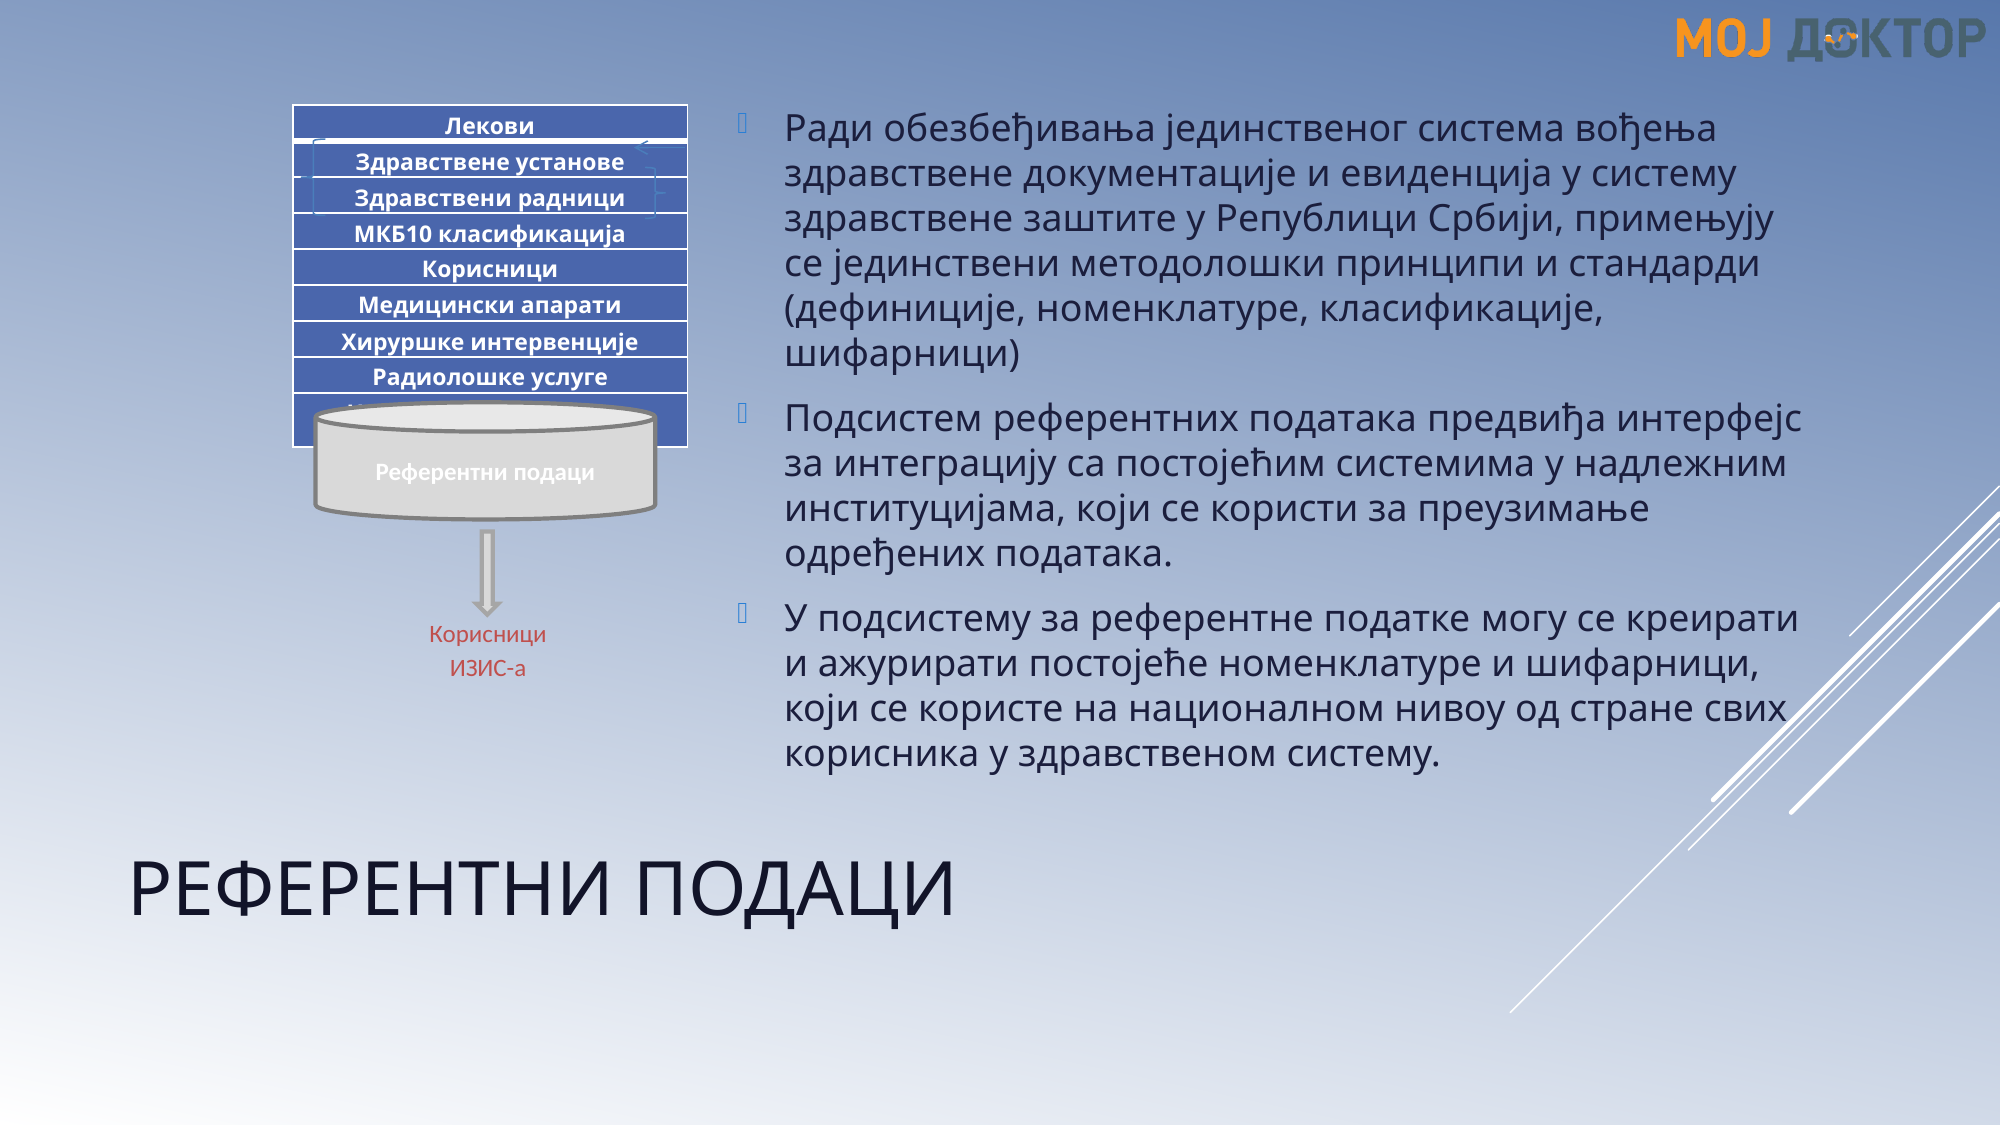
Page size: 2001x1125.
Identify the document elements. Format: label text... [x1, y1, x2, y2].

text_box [301, 138, 685, 710]
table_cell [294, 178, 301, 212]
table_header Лекови [294, 106, 687, 138]
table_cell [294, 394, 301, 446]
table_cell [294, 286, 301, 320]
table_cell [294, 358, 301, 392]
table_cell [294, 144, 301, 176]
table_cell Корисници [294, 250, 301, 284]
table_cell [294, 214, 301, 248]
title Референтни подаци [112, 761, 1513, 1009]
picture [1656, 0, 2000, 78]
text_box Ради обезбеђивања јединственог система вођења здравствене документације и евиденција у систему здравствене заштите у Републици Србији, примењују се јединствени методолошки принципи и стандарди (дефиниције, номенклатуре, класификације, шифарници) Подсистем референтних података предвиђа интерфејс за интеграцију са постојећим системима у надлежним институцијама, који се користи за преузимање одређених података. У подсистему за референтне податке могу се креирати и ажурирати постојеће номенклатуре и шифарници, који се користе на националном нивоу од стране свих корисника у здравственом систему. [722, 96, 1832, 836]
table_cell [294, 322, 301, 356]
